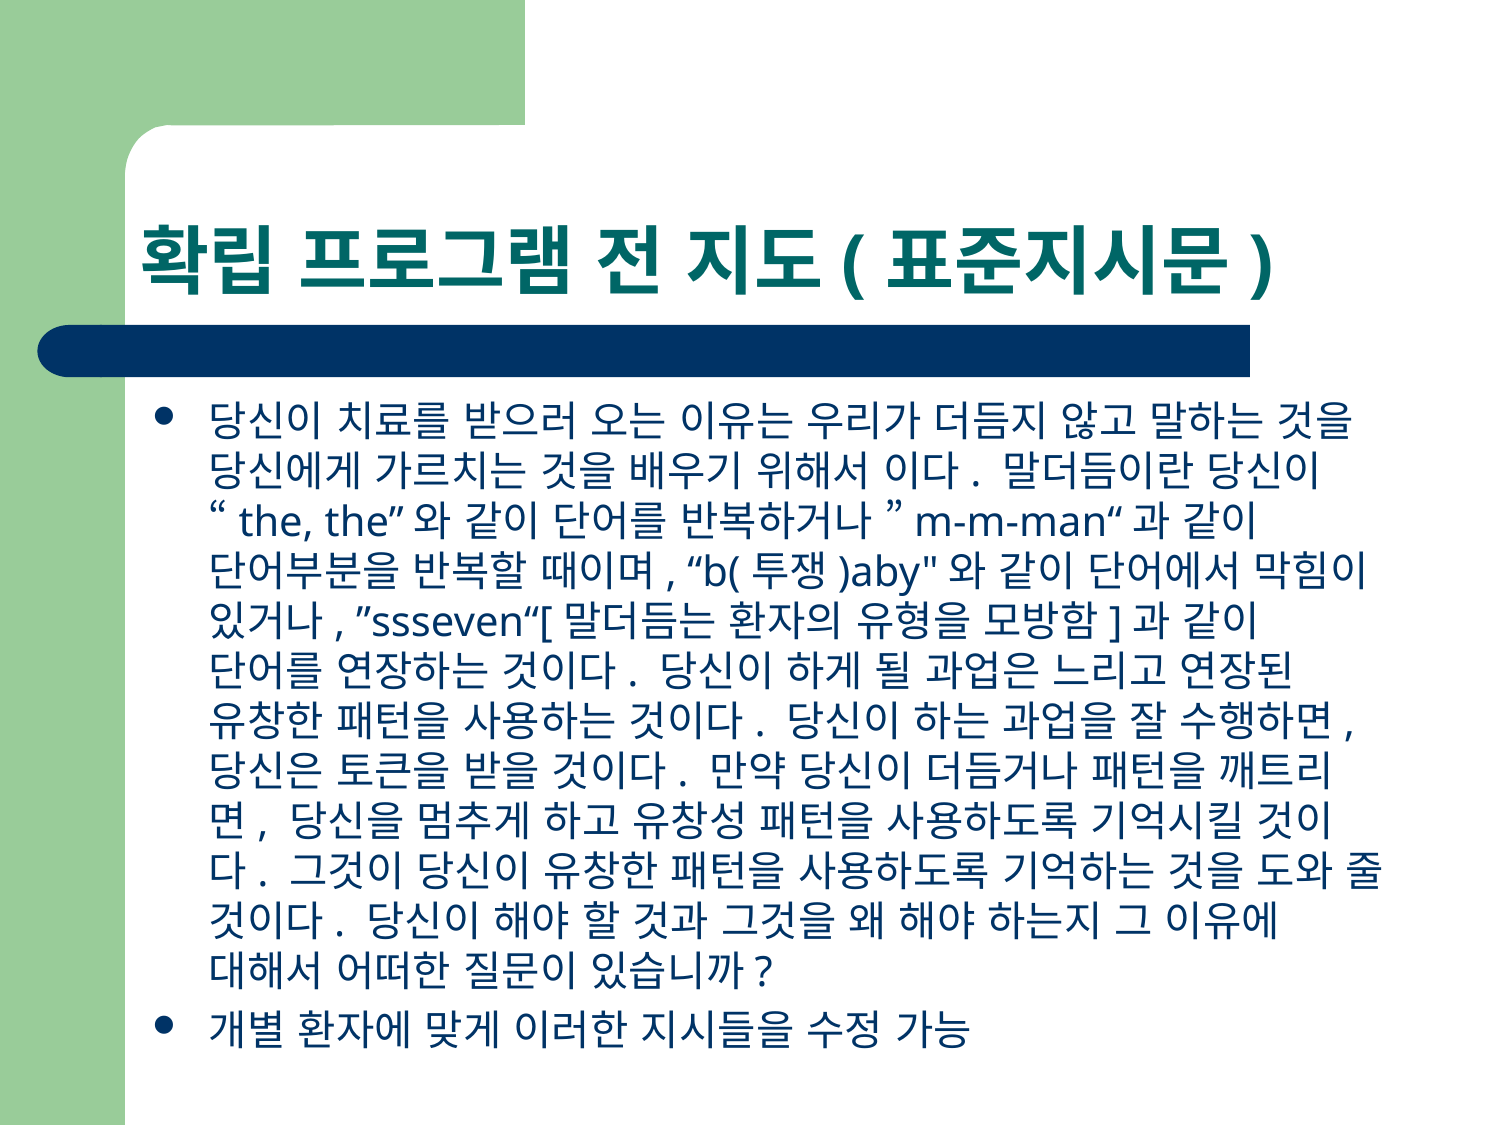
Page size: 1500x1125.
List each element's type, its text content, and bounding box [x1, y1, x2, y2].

list 당신이 치료를 받으러 오는 이유는 우리가 더듬지 않고 말하는 것을 당신에게 가르치는 것을 배우기 위해서 이다. 말더듬이란 당신이 “the, the”와 같이 단어를 반복하거나 ”m-m-man“과 같이 단어부분을 반복할 때이며, “b(투쟁)aby"와 같이 단어에서 막힘이 있거나, ”ssseven“[말더듬는 환자의 유형을 모방함]과 같이 단어를 연장하는 것이다. 당신이 하게 될 과업은 느리고 연장된 유창한 패턴을 사용하는 것이다. 당신이 하는 과업을 잘 수행하면, 당신은 토큰을 받을 것이다. 만약 당신이 더듬거나 패턴을 깨트리면, 당신을 멈추게 하고 유창성 패턴을 사용하도록 기억시킬 것이다. 그것이 당신이 유창한 패턴을 사용하도록 기억하는 것을 도와 줄 것이다. 당신이 해야 할 것과 그것을 왜 해야 하는지 그 이유에 대해서 어떠한 질문이 있습니까? 개별 환자에 맞게 이러한 지시들을 수정 가능 [137, 387, 1400, 999]
title 확립 프로그램 전 지도(표준지시문) [124, 124, 1426, 313]
